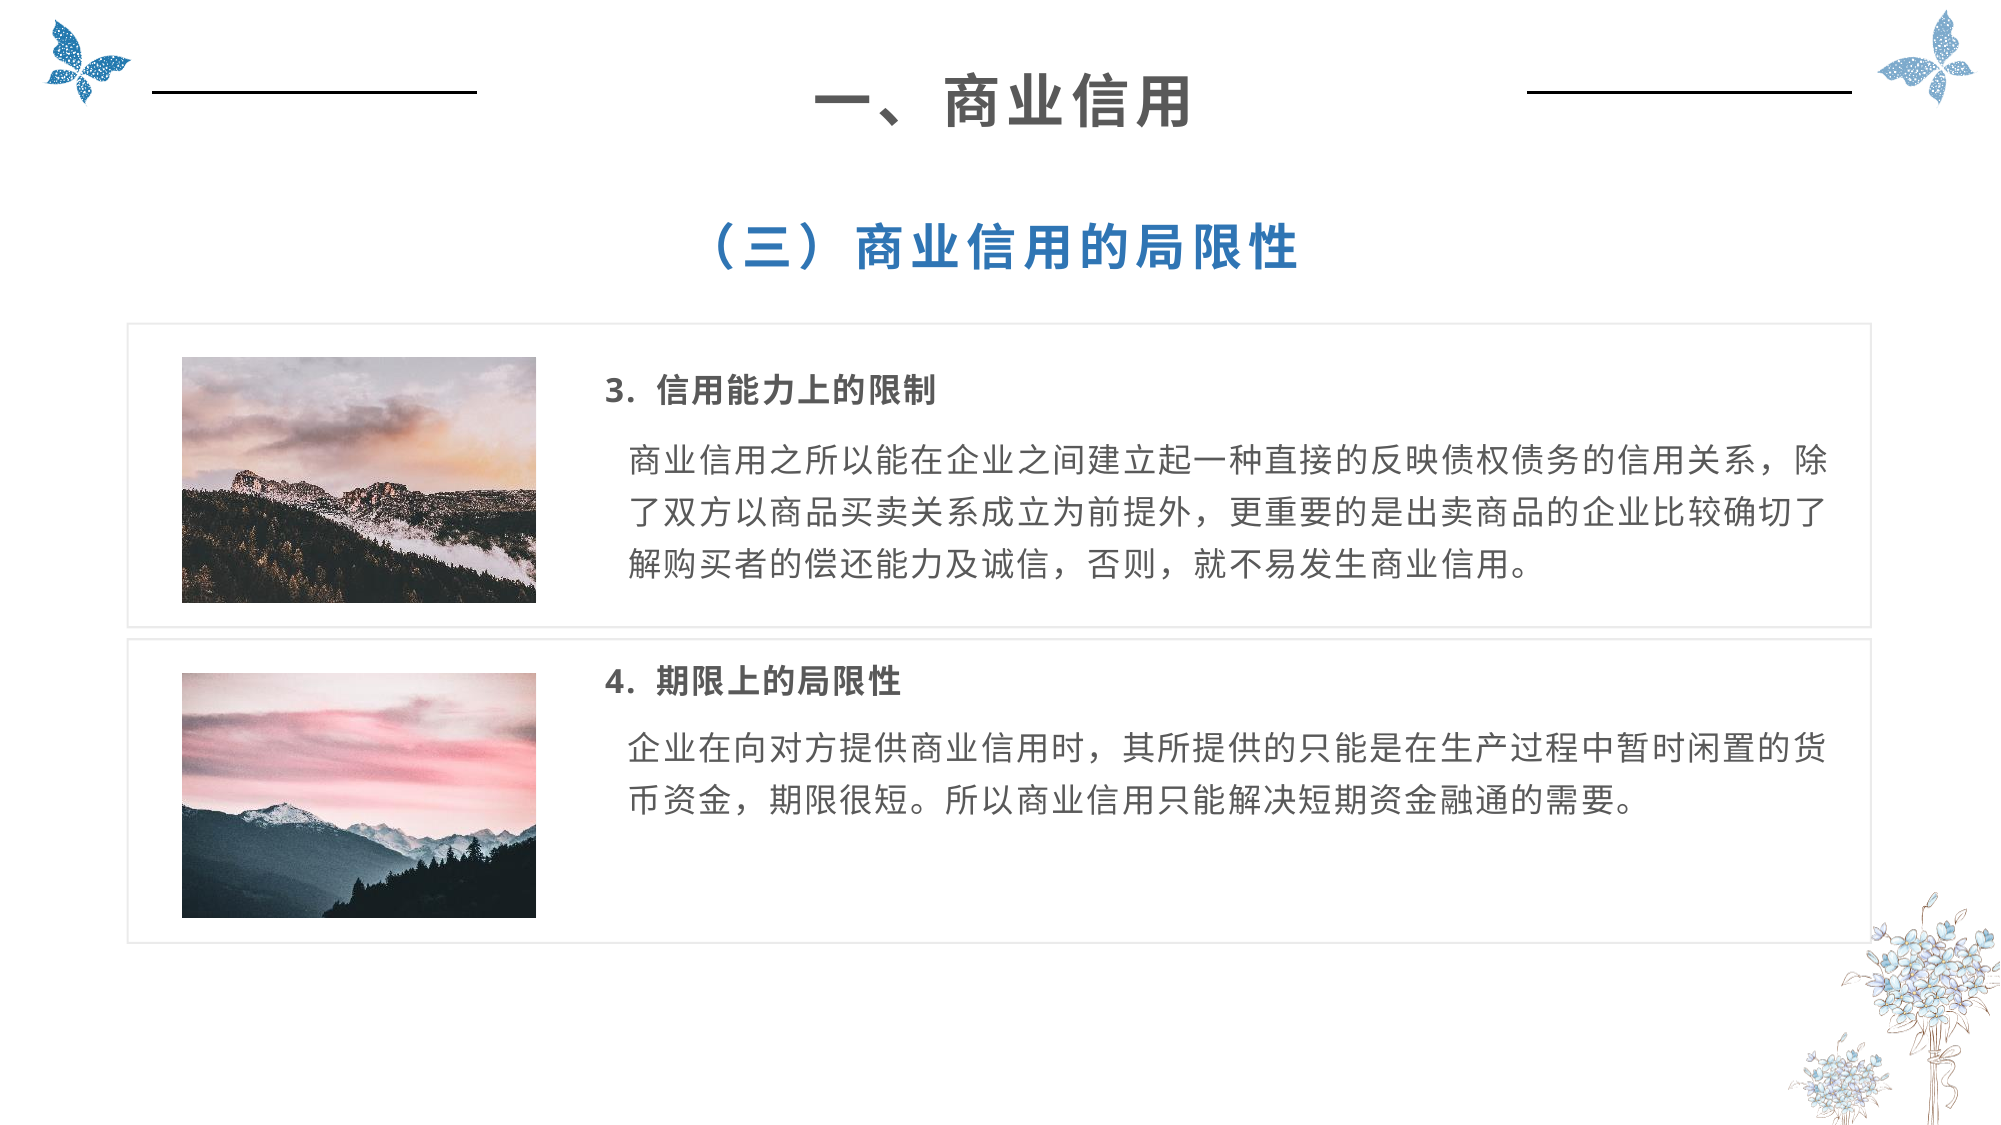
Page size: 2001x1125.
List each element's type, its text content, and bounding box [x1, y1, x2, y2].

text_box [127, 323, 1872, 628]
text_box （三）商业信用的局限性 [670, 208, 1314, 284]
text_box 4. 期限上的局限性 [590, 653, 1829, 708]
text_box [127, 638, 1872, 944]
picture [181, 357, 537, 603]
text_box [151, 55, 1852, 142]
picture [181, 673, 537, 918]
picture [1788, 892, 2000, 1125]
text_box 商业信用之所以能在企业之间建立起一种直接的反映债权债务的信用关系，除 了双方以商品买卖关系成立为前提外，更重要的是出卖商品的企业比较确切了解购买者的偿还能力及诚信，否则，就不易发生商业信用。 [613, 420, 1852, 591]
text_box 企业在向对方提供商业信用时，其所提供的只能是在生产过程中暂时闲置的货 币资金，期限很短。所以商业信用只能解决短期资金融通的需要。 [613, 708, 1852, 827]
text_box 3. 信用能力上的限制 [590, 361, 1829, 417]
